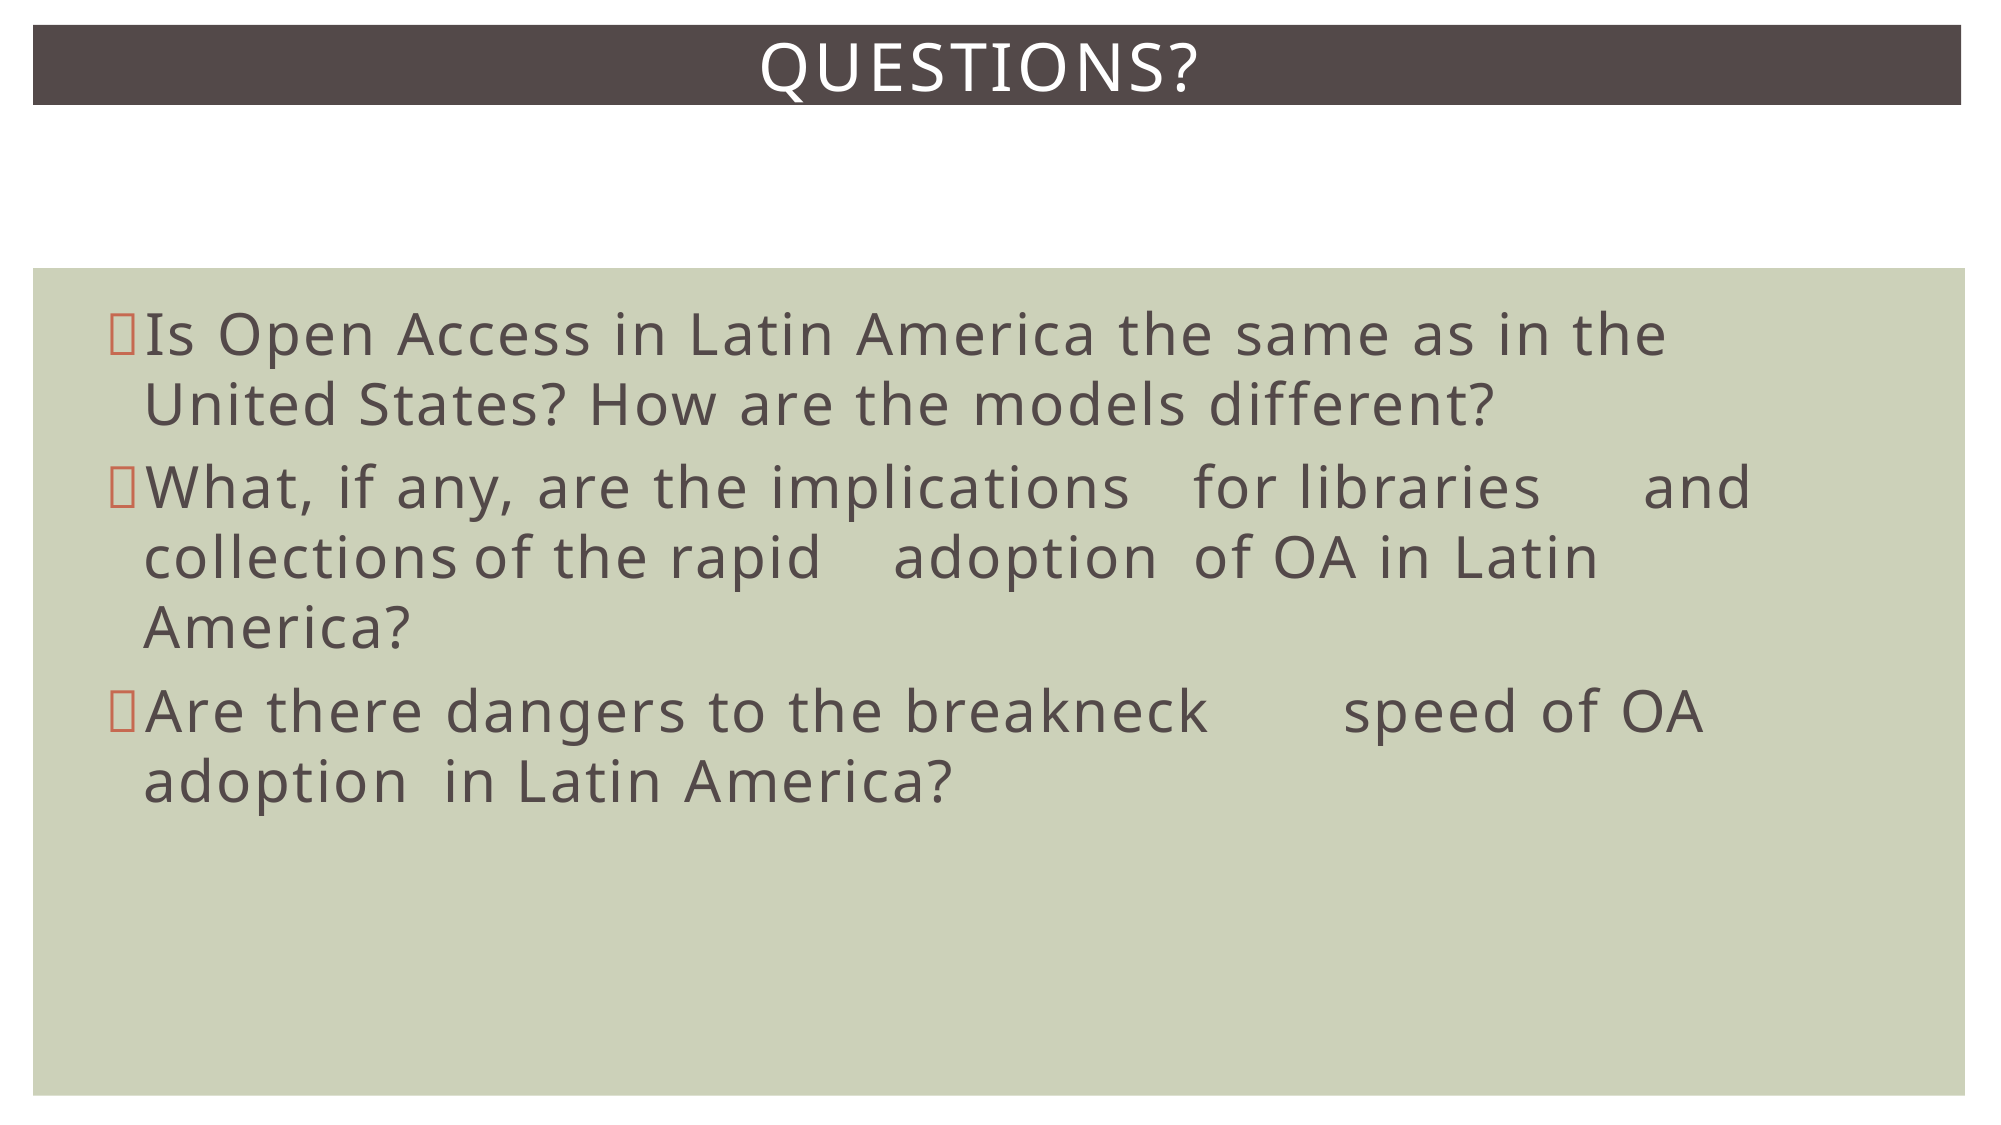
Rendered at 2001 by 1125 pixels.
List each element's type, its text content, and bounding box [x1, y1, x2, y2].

text_box QUESTIONS? [33, 24, 1962, 105]
text_box Is Open Access in Latin America the same as in the United States? How are the models different? What, if any, are the implications for libraries and collections of the rapid adoption of OA in Latin America? Are there dangers to the breakneck speed of OA adoption in Latin America? [103, 296, 1850, 815]
